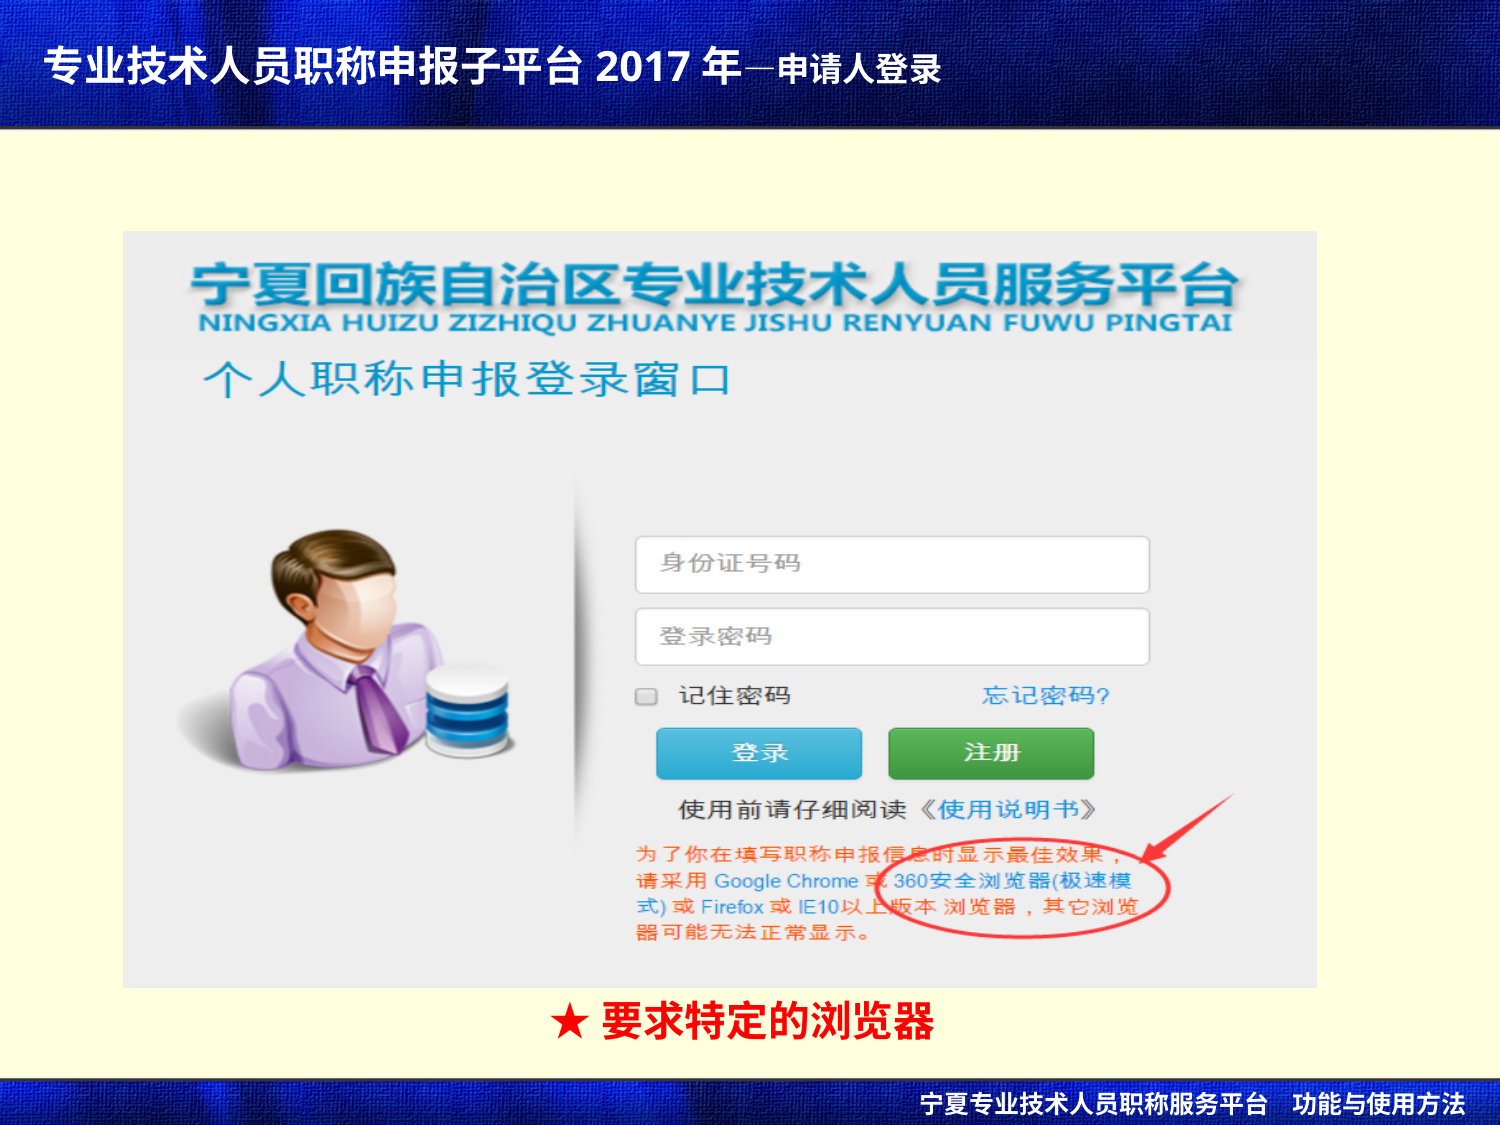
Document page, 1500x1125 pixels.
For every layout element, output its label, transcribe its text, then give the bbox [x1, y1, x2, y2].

picture [0, 0, 1500, 1125]
title 专业技术人员职称申报子平台2017年—申请人登录 [27, 7, 1093, 124]
text_box ★要求特定的浏览器 [535, 996, 951, 1053]
text_box 宁夏专业技术人员职称服务平台 功能与使用方法 [497, 1082, 1483, 1125]
